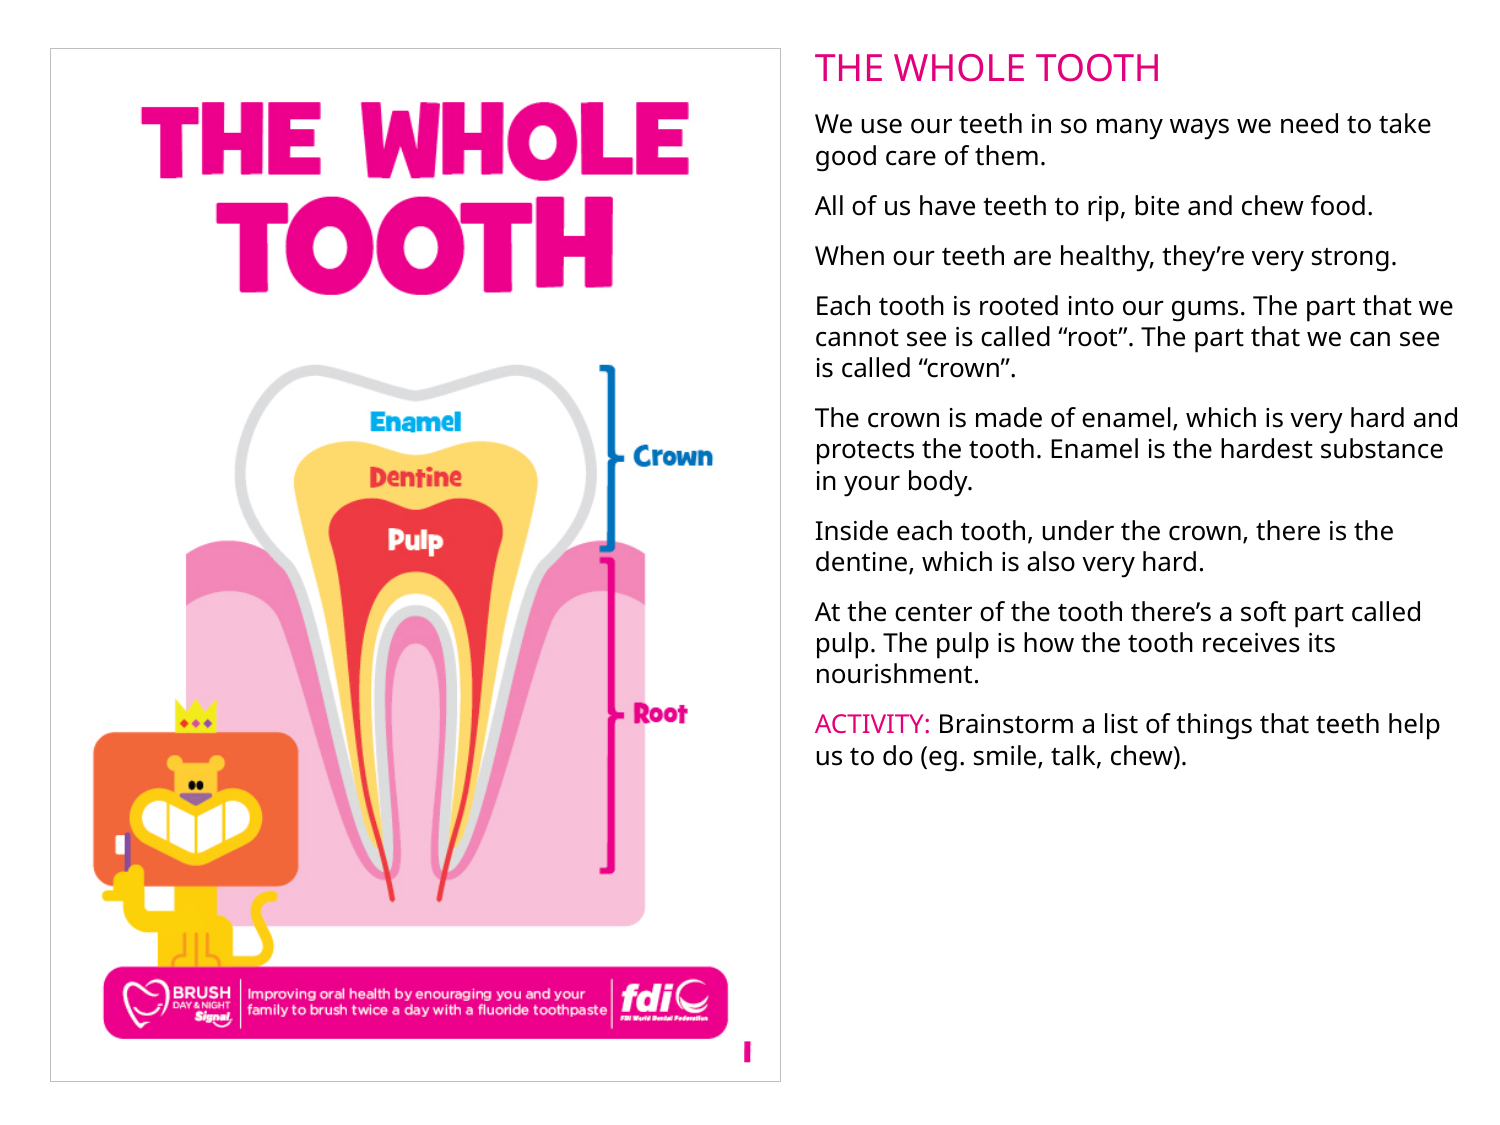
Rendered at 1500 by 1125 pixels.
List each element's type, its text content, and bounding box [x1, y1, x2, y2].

text_box THE WHOLE TOOTH We use our teeth in so many ways we need to take good care of them. All of us have teeth to rip, bite and chew food. When our teeth are healthy, they’re very strong. Each tooth is rooted into our gums. The part that we cannot see is called “root”. The part that we can see is called “crown”. The crown is made of enamel, which is very hard and protects the tooth. Enamel is the hardest substance in your body. Inside each tooth, under the crown, there is the dentine, which is also very hard. At the center of the tooth there’s a soft part called pulp. The pulp is how the tooth receives its nourishment. ACTIVITY: Brainstorm a list of things that teeth help us to do (eg. smile, talk, chew). [799, 36, 1475, 778]
picture [49, 47, 781, 1082]
